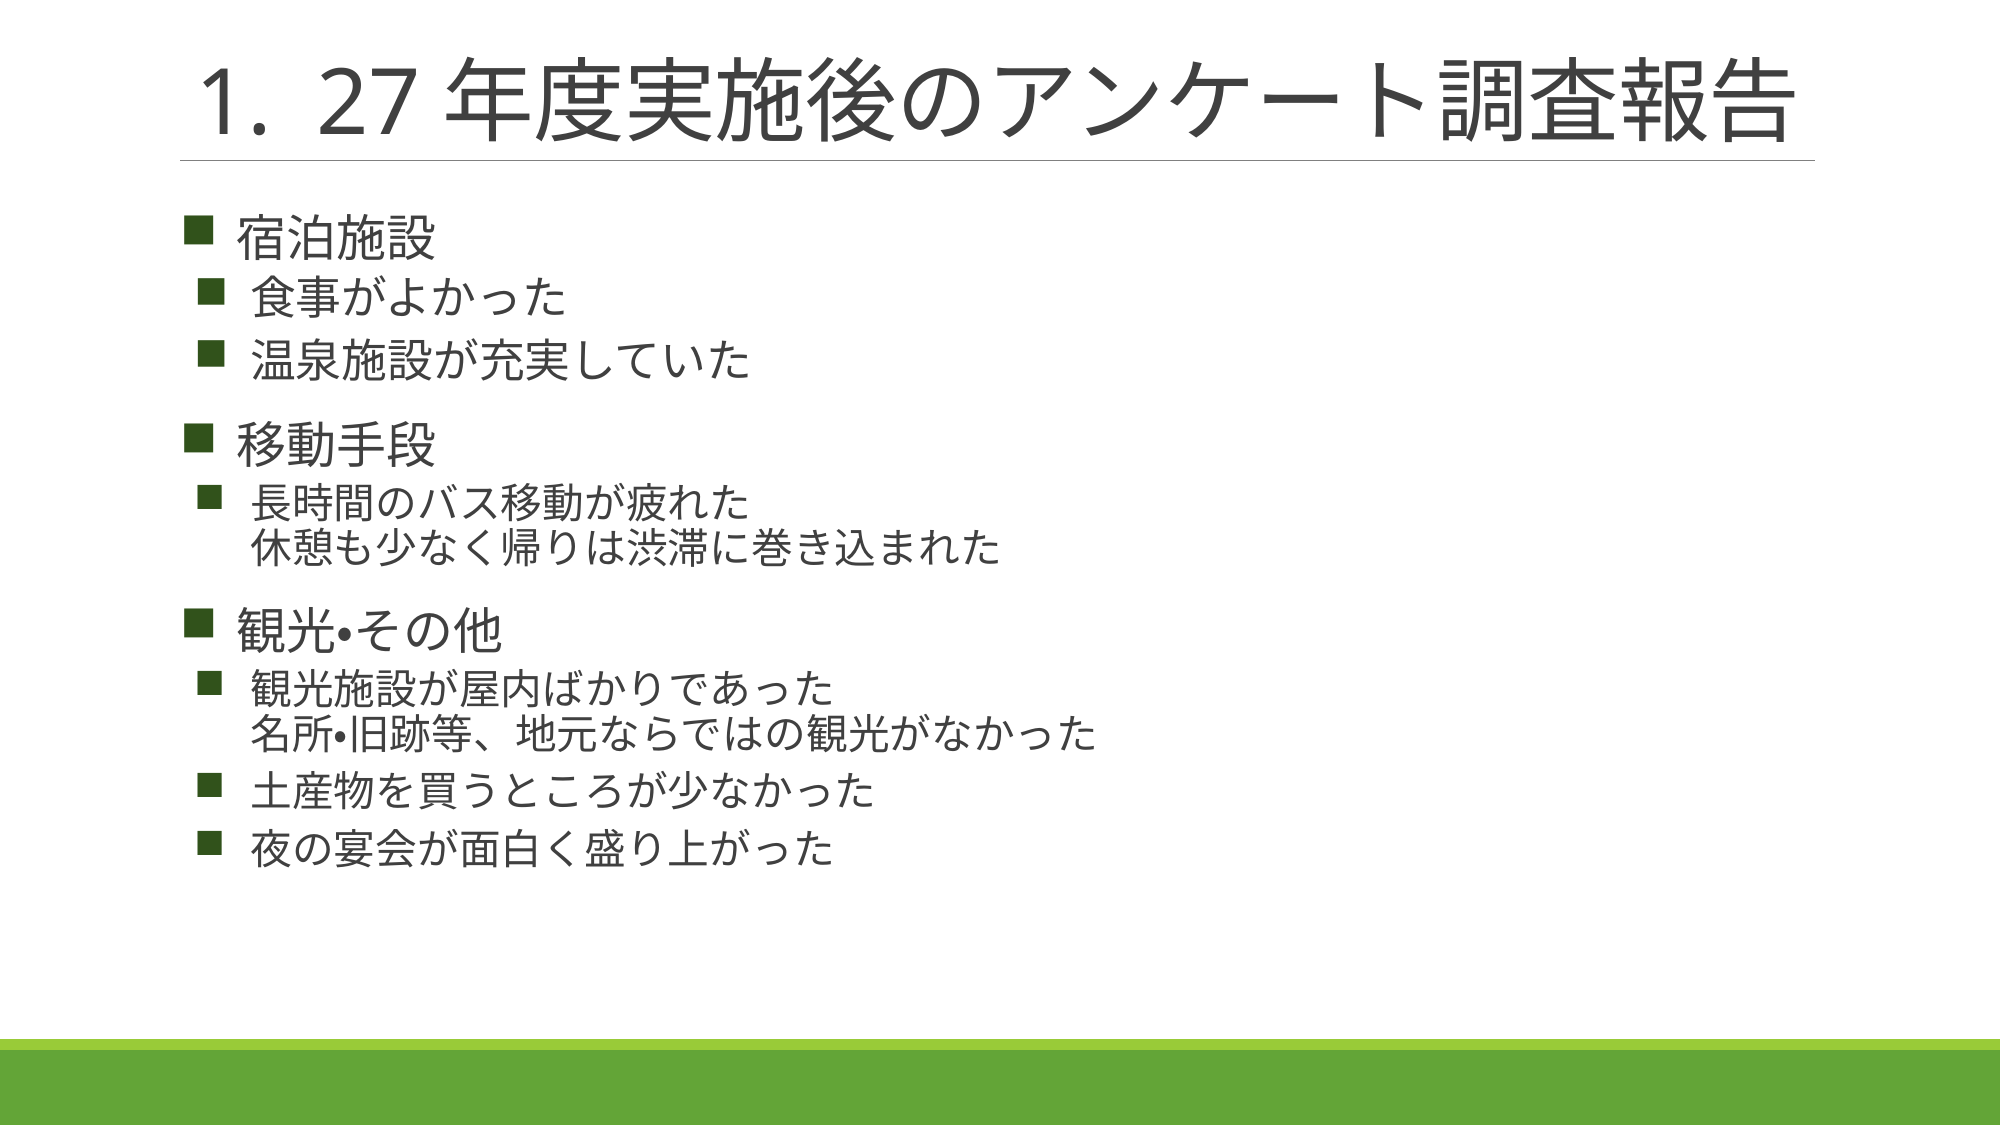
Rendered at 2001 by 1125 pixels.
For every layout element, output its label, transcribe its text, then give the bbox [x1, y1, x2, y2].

title 27年度実施後のアンケート調査報告 [180, 47, 1830, 161]
list 宿泊施設 食事がよかった 温泉施設が充実していた 移動手段 長時間のバス移動が疲れた 休憩も少なく帰りは渋滞に巻き込まれた 観光・その他 観光施設が屋内ばかりであった 名所・旧跡等、地元ならではの観光がなかった 土産物を買うところが少なかった 夜の宴会が面白く盛り上がった [180, 205, 1830, 963]
